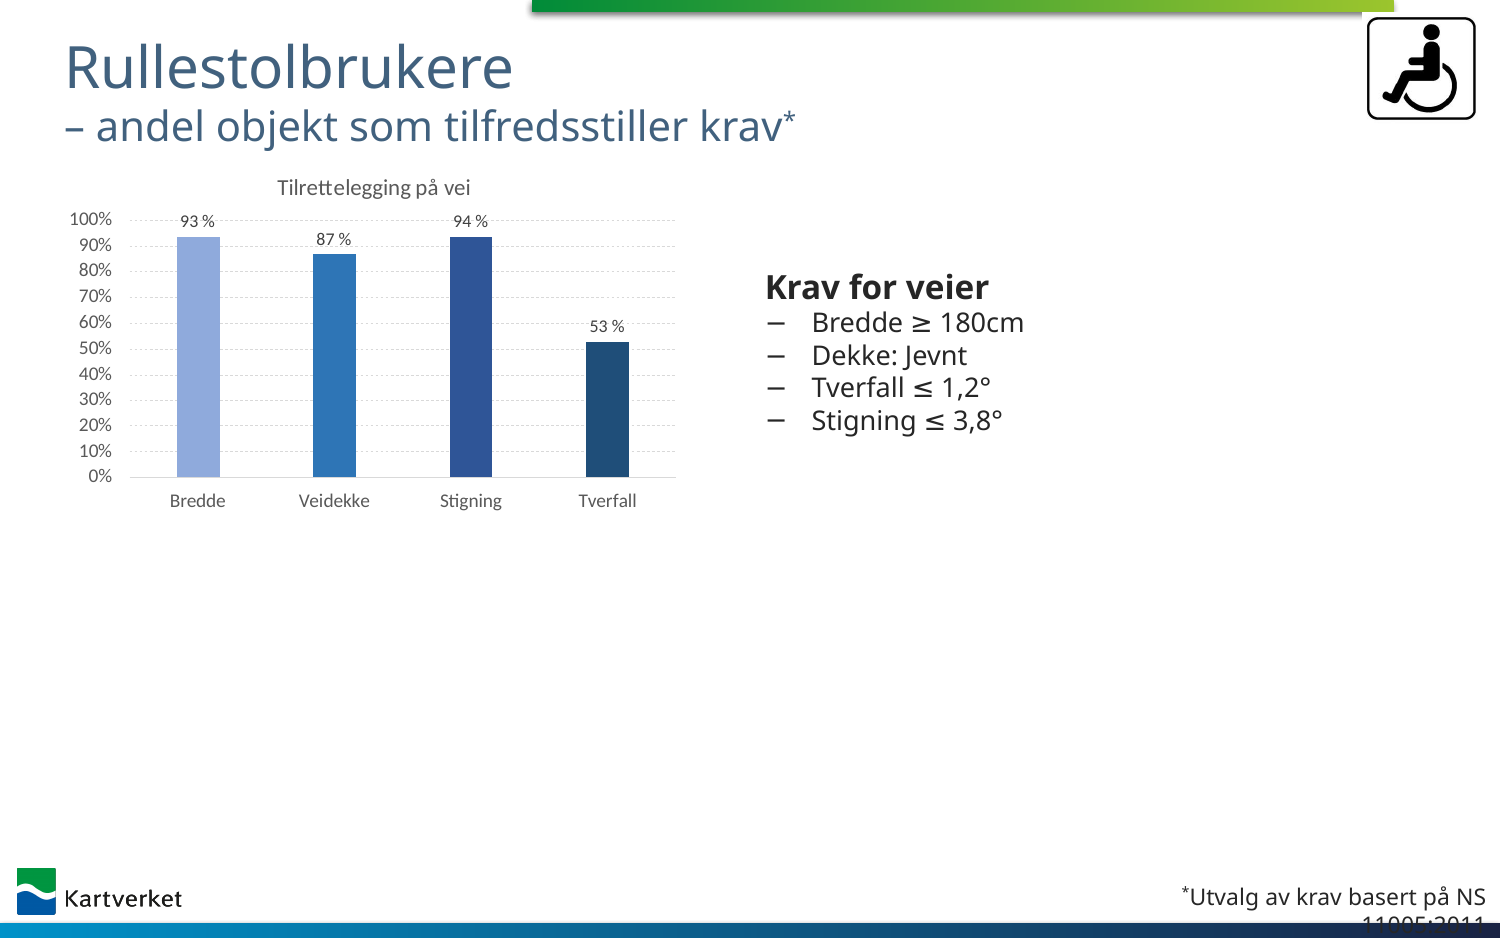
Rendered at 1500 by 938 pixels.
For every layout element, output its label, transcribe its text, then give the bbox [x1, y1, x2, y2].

text_box Rullestolbrukere – andel objekt som tilfredsstiller krav* [49, 25, 1431, 158]
text_box Krav for veier Bredde ≥ 180cm Dekke: Jevnt Tverfall ≤ 1,2° Stigning ≤ 3,8° [750, 258, 1234, 444]
picture [62, 166, 687, 519]
picture [1362, 12, 1481, 126]
text_box *Utvalg av krav basert på NS 11005:2011 [1068, 873, 1500, 938]
